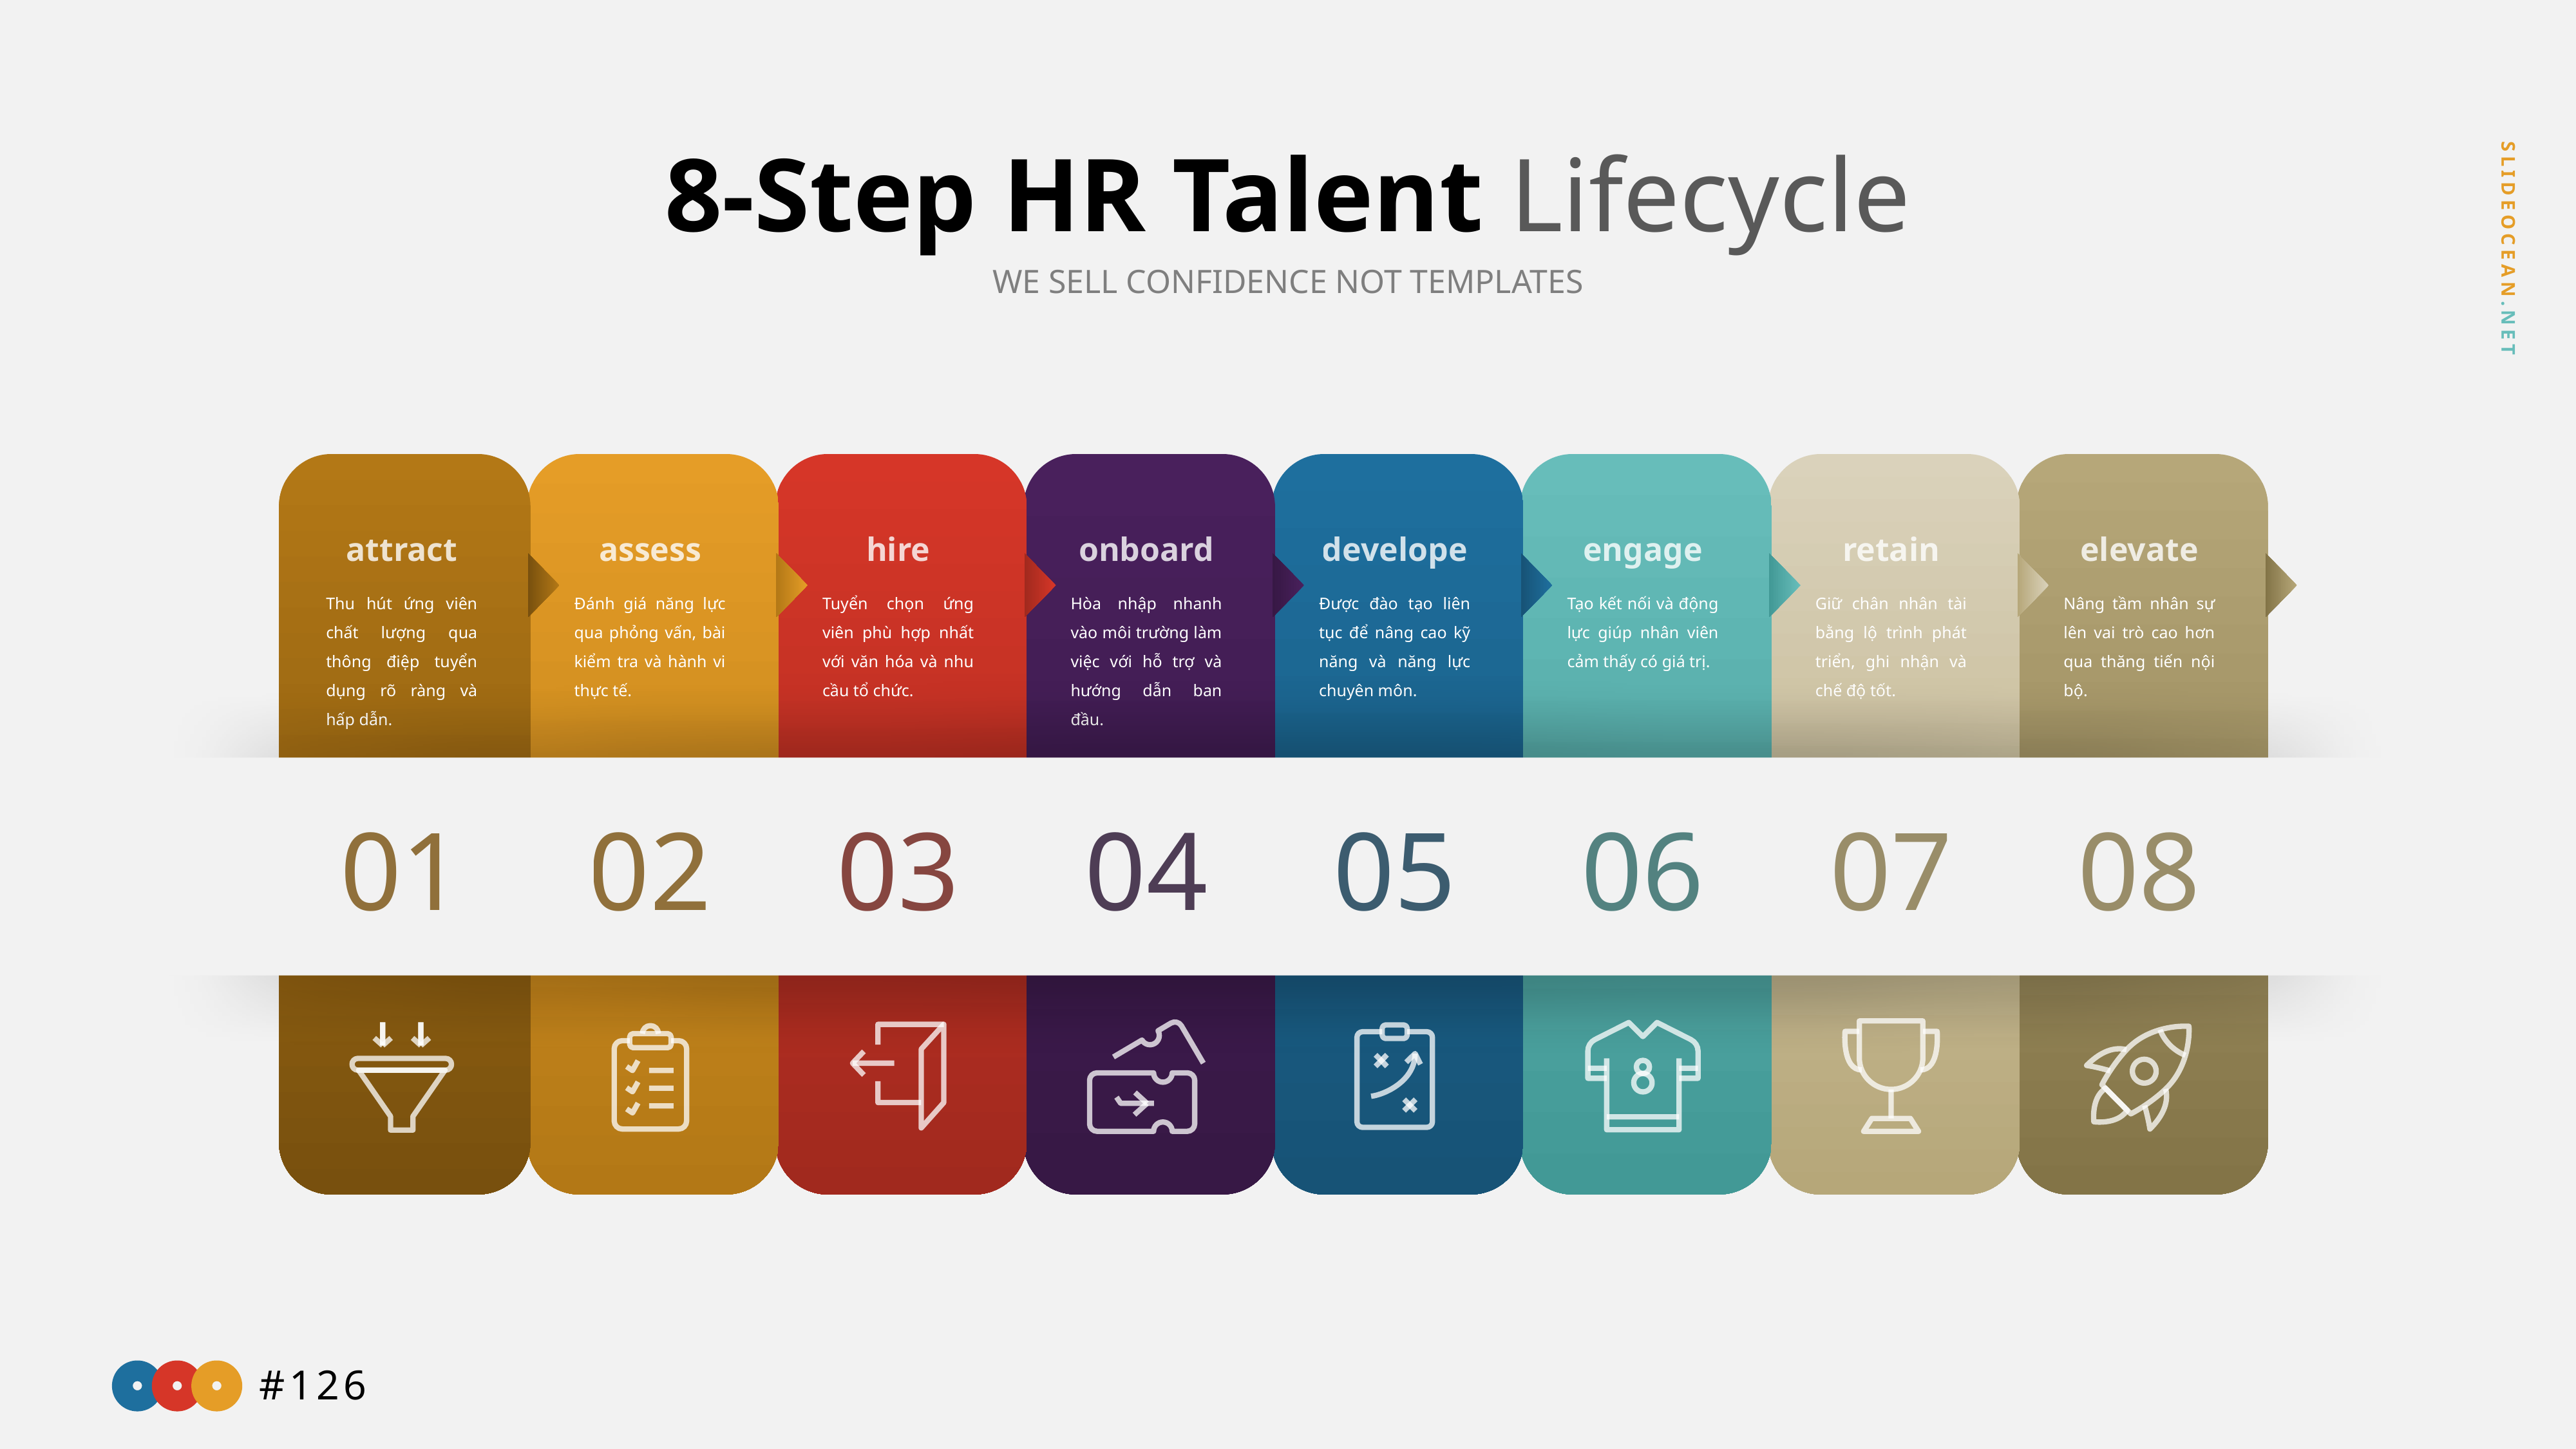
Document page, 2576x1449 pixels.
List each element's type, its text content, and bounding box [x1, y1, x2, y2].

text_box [1801, 453, 2049, 757]
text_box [278, 453, 560, 757]
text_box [1805, 524, 1977, 704]
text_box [278, 976, 560, 1195]
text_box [812, 524, 984, 704]
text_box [1553, 976, 1801, 1195]
text_box WE SELL CONFIDENCE NOT TEMPLATES [983, 256, 1593, 305]
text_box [808, 976, 1057, 1195]
text_box #126 [259, 1359, 435, 1408]
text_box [1553, 453, 1801, 757]
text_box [560, 976, 808, 1195]
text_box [2049, 453, 2298, 757]
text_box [560, 453, 808, 757]
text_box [1557, 524, 1729, 674]
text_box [316, 524, 488, 733]
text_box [1801, 976, 2049, 1195]
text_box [1305, 453, 1553, 757]
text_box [1305, 976, 1553, 1195]
text_box 8-Step HR Talent Lifecycle [655, 126, 1921, 257]
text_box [1309, 524, 1481, 704]
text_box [1061, 524, 1233, 704]
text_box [808, 453, 1057, 757]
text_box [564, 524, 736, 704]
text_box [2054, 524, 2225, 704]
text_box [90, 757, 2399, 976]
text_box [1057, 976, 1305, 1195]
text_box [2049, 976, 2298, 1195]
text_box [1057, 453, 1305, 757]
